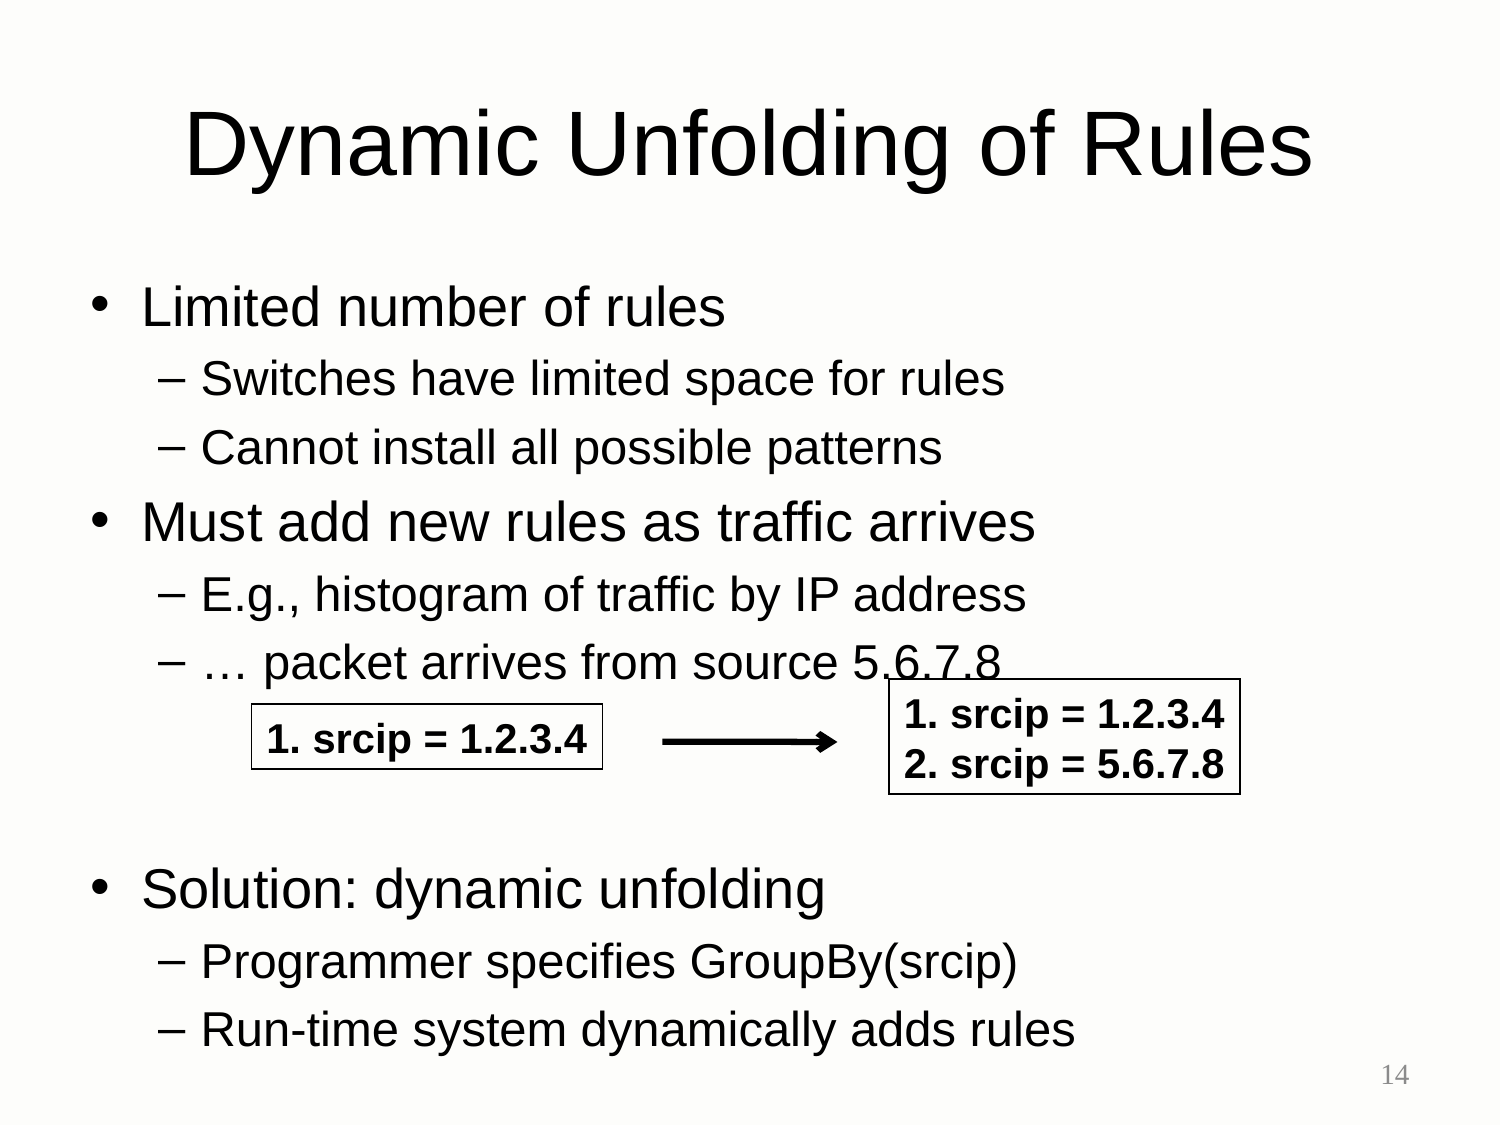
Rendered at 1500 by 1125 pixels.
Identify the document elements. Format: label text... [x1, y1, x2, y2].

list Limited number of rules Switches have limited space for rules Cannot install all possible patterns Must add new rules as traffic arrives E.g., histogram of traffic by IP address … packet arrives from source 5.6.7.8 Solution: dynamic unfolding Programmer specifies GroupBy(srcip) Run-time system dynamically adds rules [75, 262, 1425, 1072]
slide_number 14 [1074, 1042, 1425, 1103]
title Dynamic Unfolding of Rules [75, 45, 1425, 233]
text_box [249, 678, 1242, 796]
